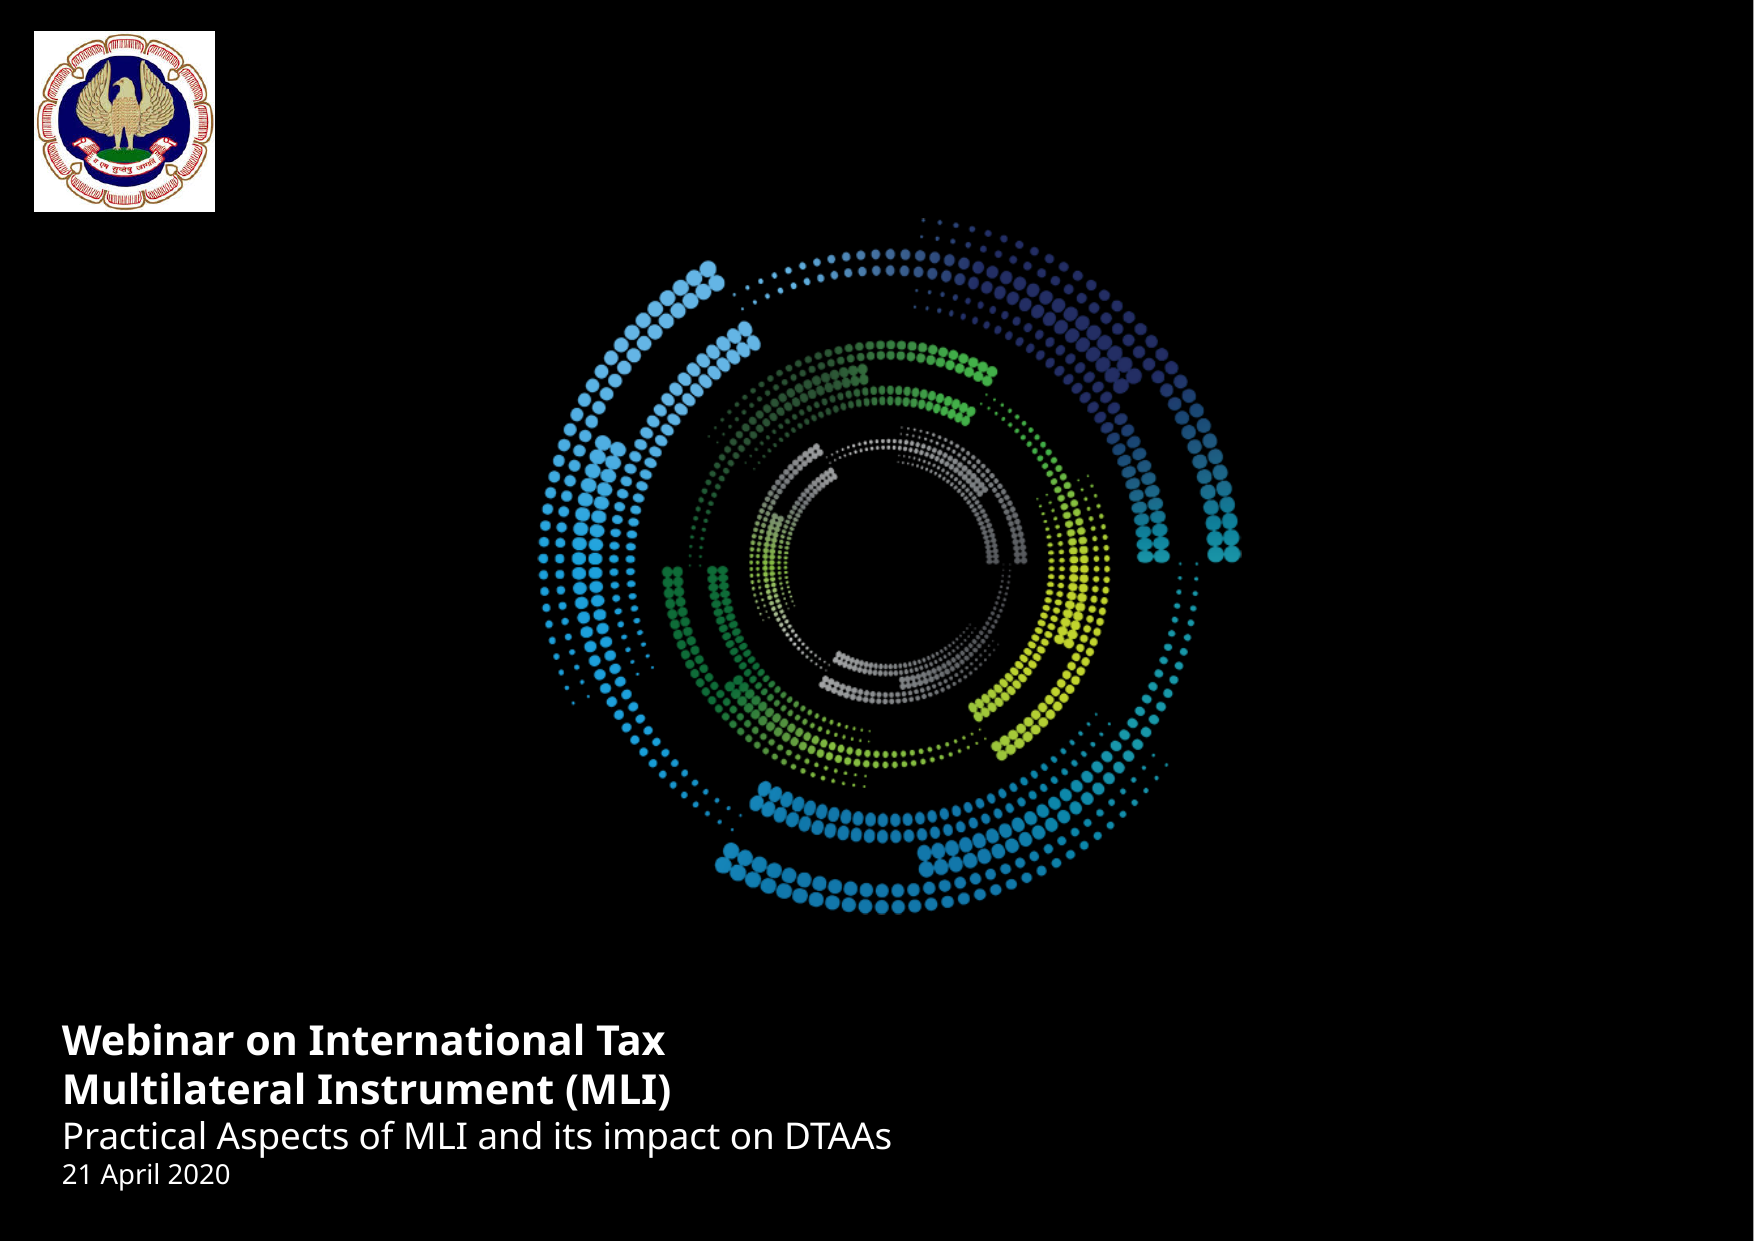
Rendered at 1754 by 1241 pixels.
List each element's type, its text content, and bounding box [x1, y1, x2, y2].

text_box Webinar on International Tax Multilateral Instrument (MLI) Practical Aspects of MLI and its impact on DTAAs 21 April 2020 [61, 1063, 1660, 1190]
picture [0, 0, 1754, 1241]
